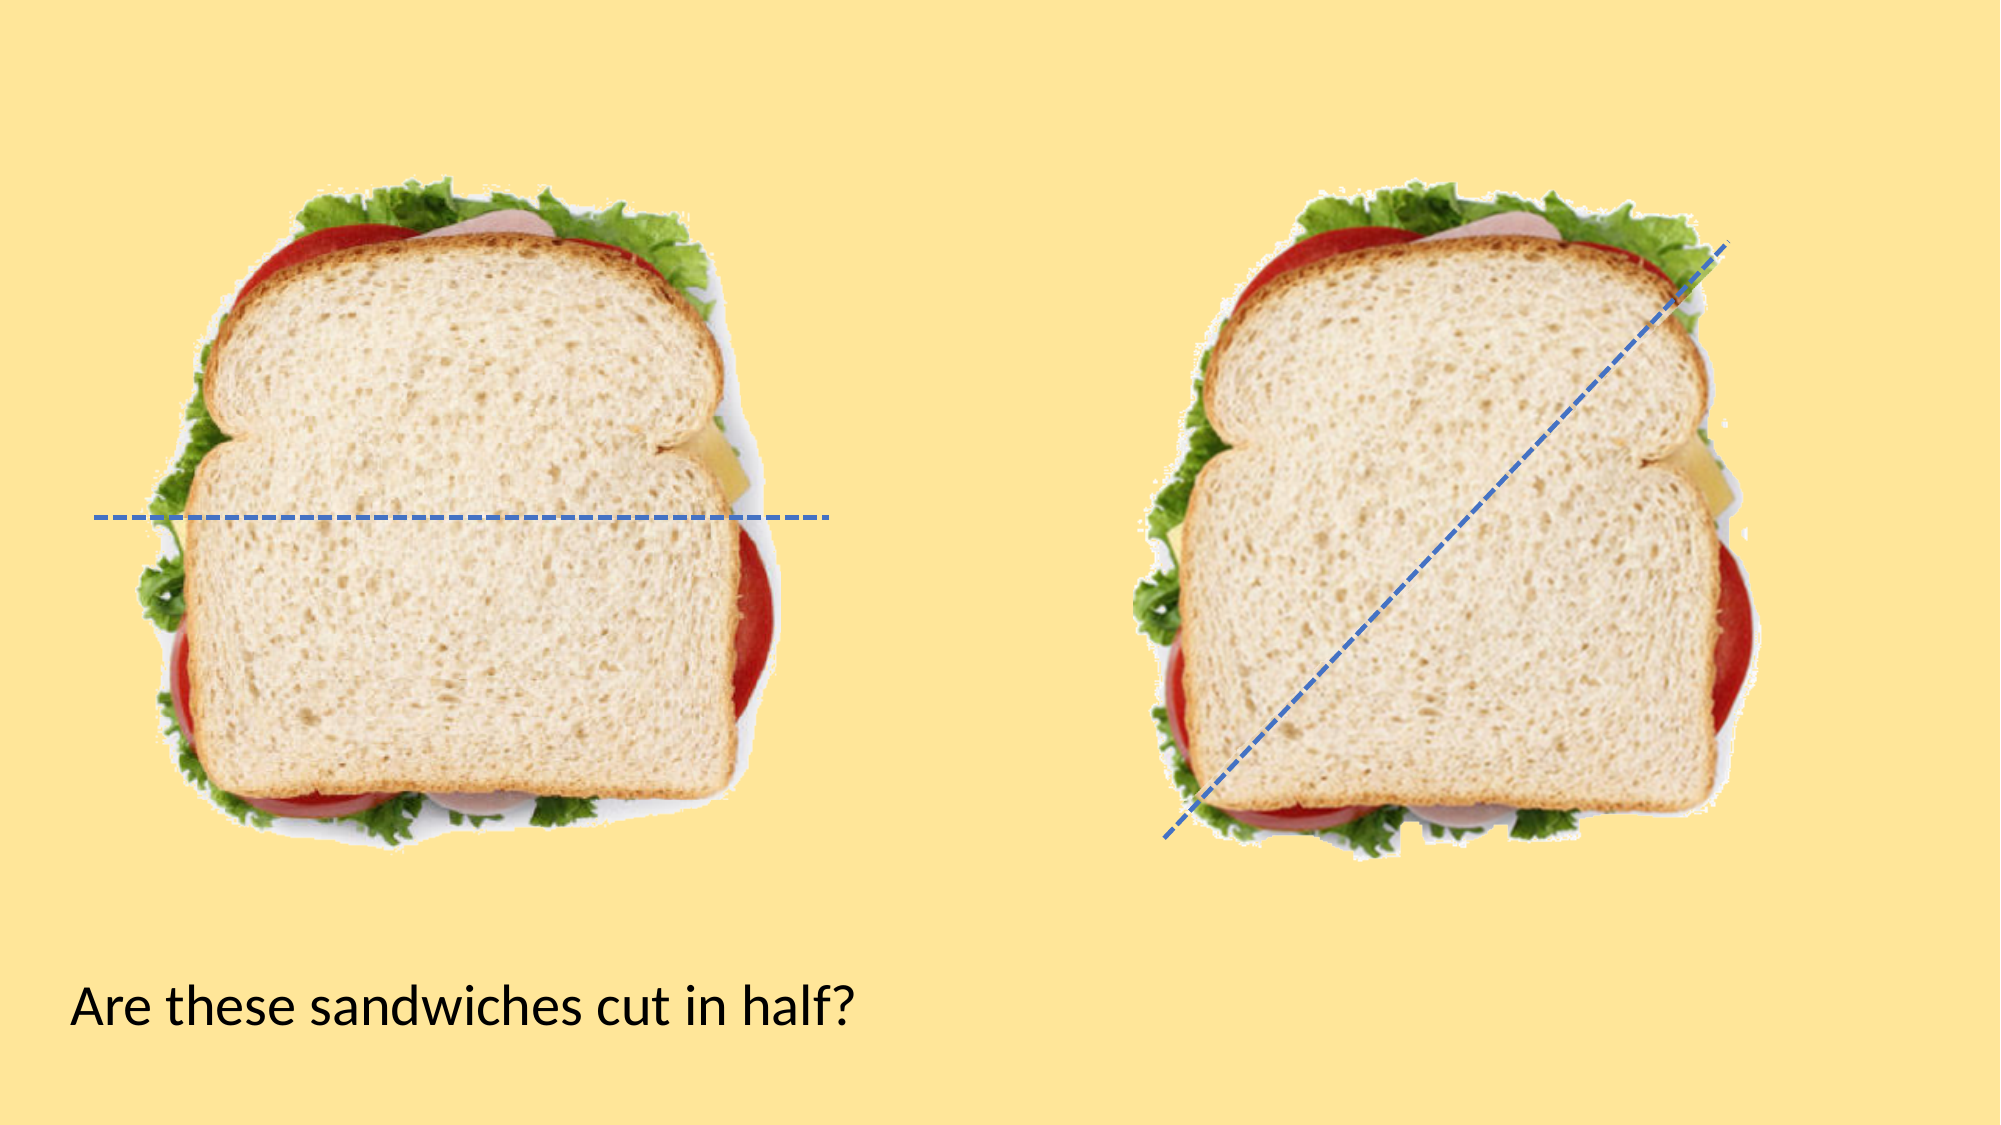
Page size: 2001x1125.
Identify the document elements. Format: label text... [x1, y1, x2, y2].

picture [134, 518, 781, 1016]
picture [1133, 173, 1890, 868]
text_box Are these sandwiches cut in half? [55, 960, 1916, 1045]
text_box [1164, 241, 1729, 839]
picture [134, 19, 781, 517]
